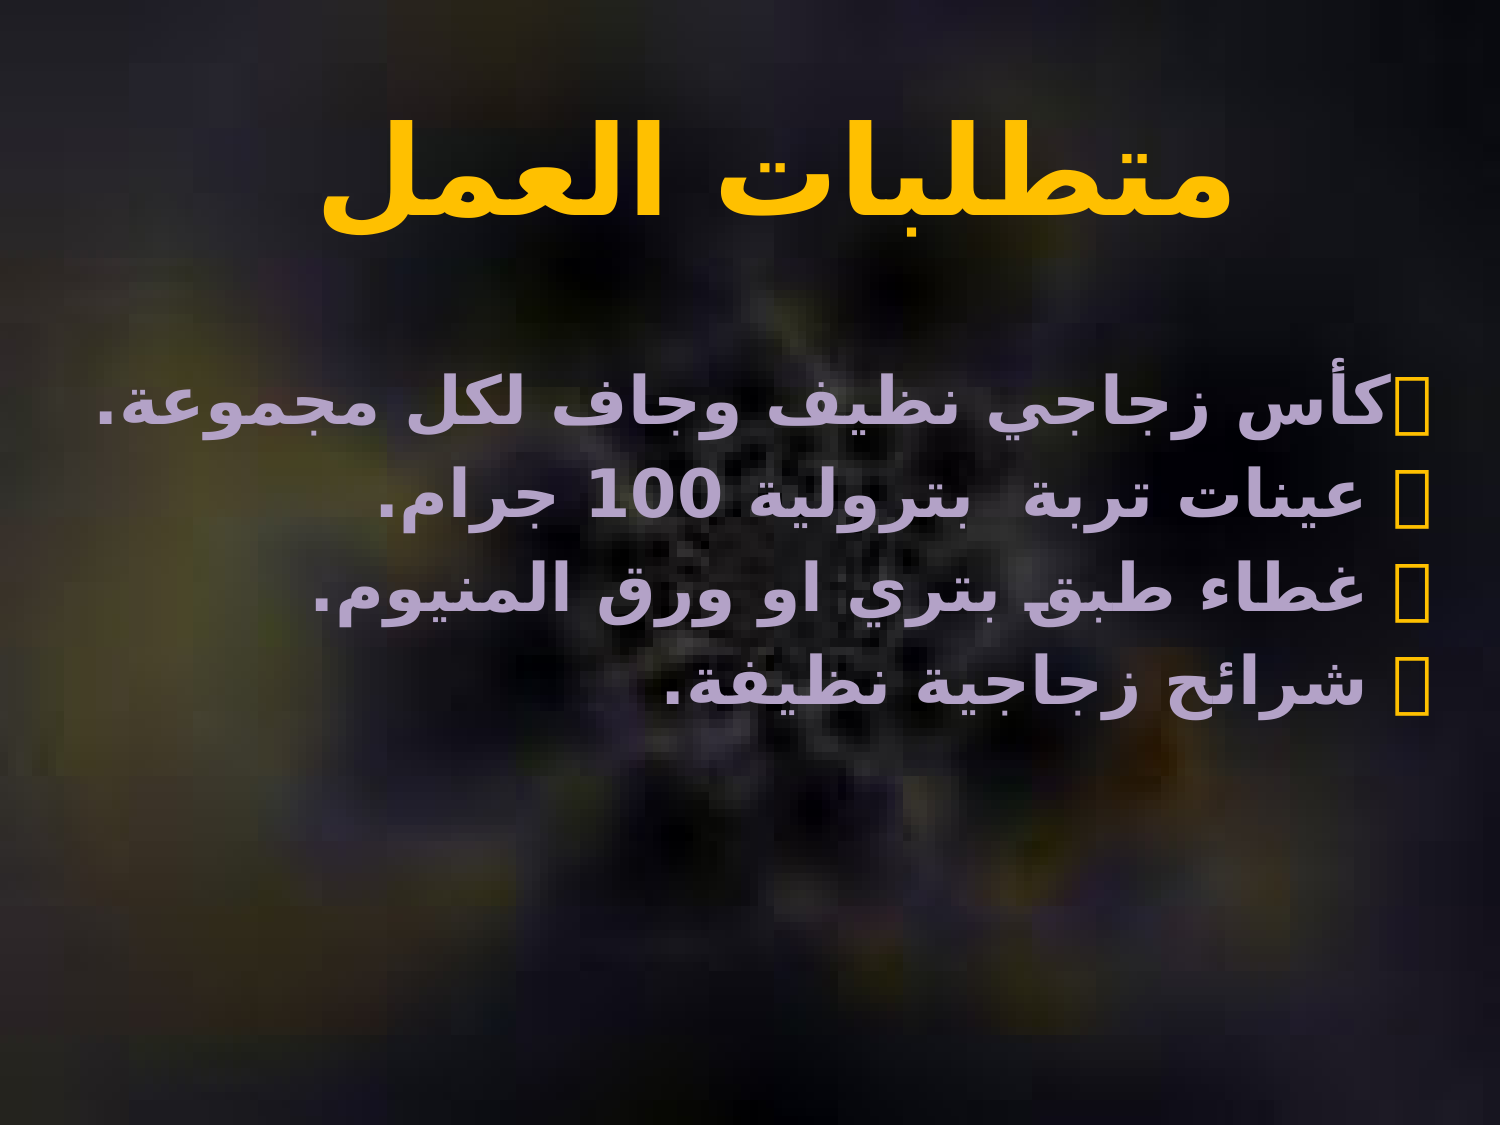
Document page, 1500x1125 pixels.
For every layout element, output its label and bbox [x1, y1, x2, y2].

list [0, 0, 1500, 1125]
